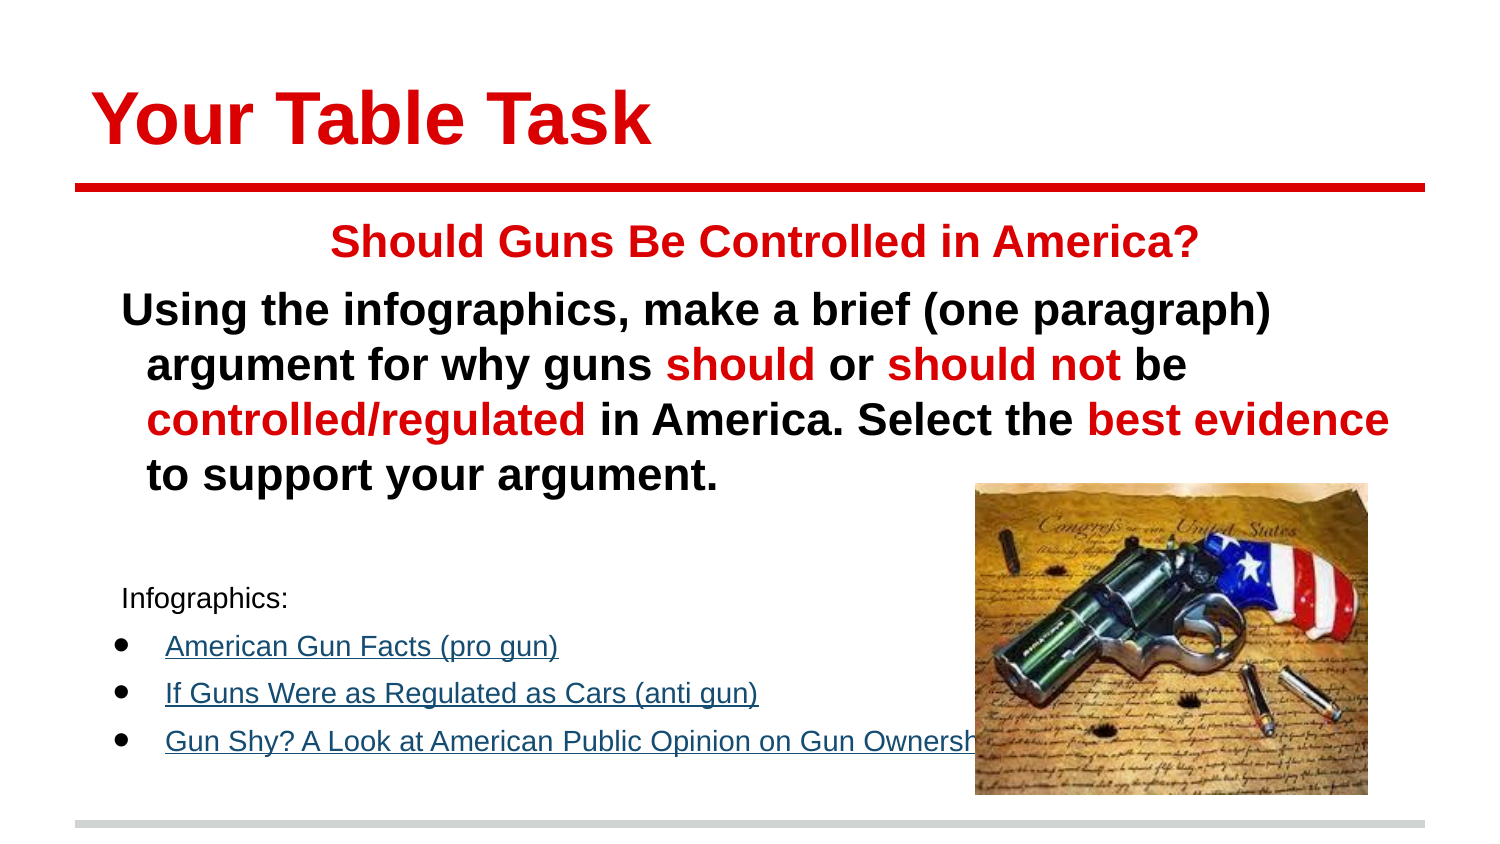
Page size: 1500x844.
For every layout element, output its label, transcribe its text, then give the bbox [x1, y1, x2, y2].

title Your Table Task [75, 33, 1425, 175]
picture [975, 483, 1368, 796]
list Should Guns Be Controlled in America? Using the infographics, make a brief (one paragraph) argument for why guns should or should not be controlled/regulated in America. Select the best evidence to support your argument. Infographics: American Gun Facts (pro gun) If Guns Were as Regulated as Cars (anti gun) Gun Shy? A Look at American Public Opinion on Gun Ownership [75, 196, 1425, 808]
